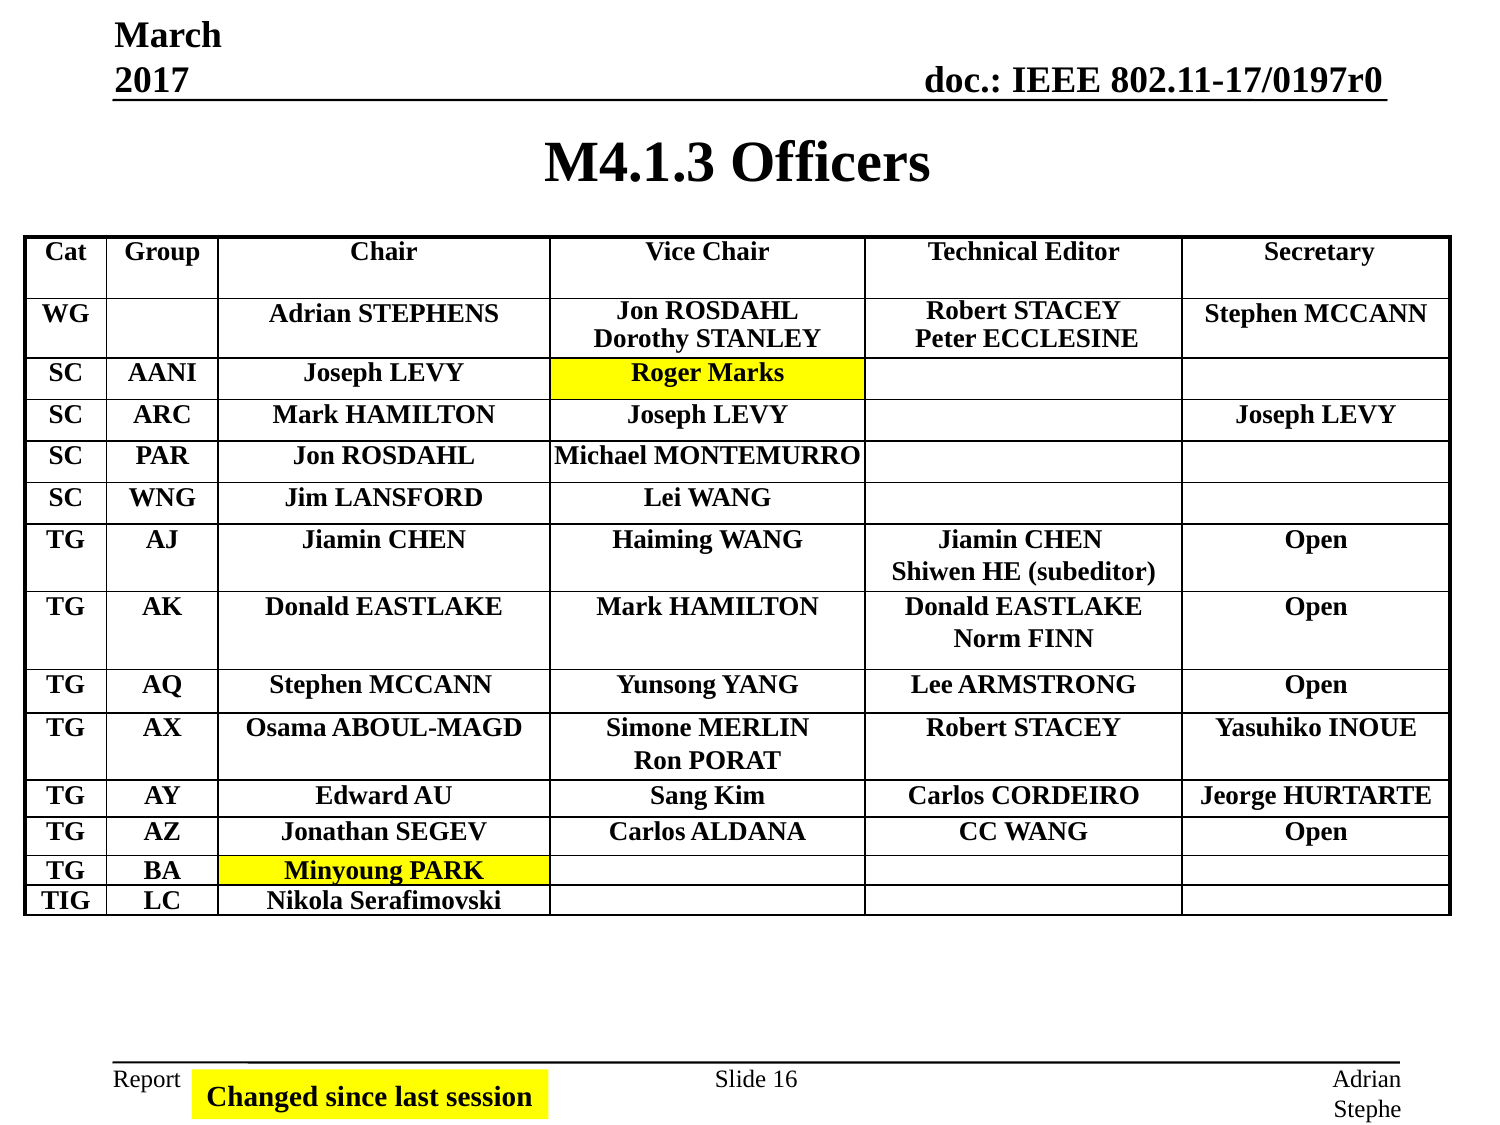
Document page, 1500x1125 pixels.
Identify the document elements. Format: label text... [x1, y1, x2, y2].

table_cell SC [27, 483, 106, 523]
table_cell Jon ROSDAHL Dorothy STANLEY [551, 299, 864, 357]
table_cell Stephen MCCANN [219, 670, 549, 712]
table_cell WNG [107, 483, 217, 523]
table_cell [551, 856, 864, 884]
table_cell Open [1183, 592, 1448, 669]
table_cell TG [27, 818, 106, 855]
table_cell BA [107, 856, 217, 884]
table_cell Jiamin CHEN [219, 525, 549, 591]
table_cell [866, 886, 1181, 914]
table_cell [866, 400, 1181, 440]
table_header Secretary [1183, 239, 1448, 298]
table_cell SC [27, 359, 106, 399]
table_cell AANI [107, 359, 217, 399]
table_cell [551, 886, 864, 914]
table_cell Osama ABOUL-MAGD [219, 714, 549, 779]
table_cell [866, 856, 1181, 884]
table_cell Joseph LEVY [551, 400, 864, 440]
table_cell AJ [107, 525, 217, 591]
table_cell Open [1183, 818, 1448, 855]
table_cell Lei WANG [551, 483, 864, 523]
text_box Changed since last session [191, 1069, 549, 1120]
table_cell AX [107, 714, 217, 779]
table_cell [107, 299, 217, 357]
table_cell Yunsong YANG [551, 670, 864, 712]
table_cell [866, 359, 1181, 399]
table_cell TG [27, 592, 106, 669]
table_cell Donald EASTLAKE [219, 592, 549, 669]
slide_number Slide 16 [712, 1061, 800, 1093]
table_cell AK [107, 592, 217, 669]
title M4.1.3 Officers [143, 126, 1332, 190]
table_cell Minyoung PARK [219, 856, 549, 884]
table_cell AQ [107, 670, 217, 712]
table_cell SC [27, 400, 106, 440]
table_cell Robert STACEY [866, 714, 1181, 779]
table_cell Edward AU [219, 781, 549, 816]
table_header Vice Chair [551, 239, 864, 298]
table_cell Sang Kim [551, 781, 864, 816]
table_cell Haiming WANG [551, 525, 864, 591]
table_cell Joseph LEVY [219, 359, 549, 399]
table_cell [866, 442, 1181, 482]
table_cell AY [107, 781, 217, 816]
table_cell Carlos ALDANA [551, 818, 864, 855]
table_cell Nikola Serafimovski [219, 886, 549, 914]
table_cell Jim LANSFORD [219, 483, 549, 523]
table_cell Roger Marks [551, 359, 864, 399]
table_cell Lee ARMSTRONG [866, 670, 1181, 712]
table_cell Open [1183, 670, 1448, 712]
table_cell TG [27, 781, 106, 816]
table_header Cat [27, 239, 106, 298]
table_header Group [107, 239, 217, 298]
table_header Chair [219, 239, 549, 298]
table_cell Jon ROSDAHL [219, 442, 549, 482]
table_cell [1183, 886, 1448, 914]
table_cell LC [107, 886, 217, 914]
table_cell Mark HAMILTON [551, 592, 864, 669]
table_cell TG [27, 525, 106, 591]
table_cell Open [1183, 525, 1448, 591]
table_cell Stephen MCCANN [1183, 299, 1448, 357]
table_cell Yasuhiko INOUE [1183, 714, 1448, 779]
table_cell Joseph LEVY [1183, 400, 1448, 440]
table_cell [1183, 483, 1448, 523]
table_cell ARC [107, 400, 217, 440]
table_cell TG [27, 856, 106, 884]
table_cell AZ [107, 818, 217, 855]
table_cell Simone MERLIN Ron PORAT [551, 714, 864, 779]
table_cell Jonathan SEGEV [219, 818, 549, 855]
table_header Technical Editor [866, 239, 1181, 298]
table_cell TG [27, 714, 106, 779]
table_cell Jiamin CHEN Shiwen HE (subeditor) [866, 525, 1181, 591]
table_cell Adrian STEPHENS [219, 299, 549, 357]
table_cell CC WANG [866, 818, 1181, 855]
table_cell TIG [27, 886, 106, 914]
table_cell [1183, 856, 1448, 884]
table_cell Robert STACEY Peter ECCLESINE [866, 299, 1181, 357]
table_cell Jeorge HURTARTE [1183, 781, 1448, 816]
table_cell SC [27, 442, 106, 482]
table_cell [1183, 359, 1448, 399]
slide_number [114, 54, 268, 101]
footer Adrian Stephens, Intel Corporation [1324, 1061, 1402, 1093]
table_cell PAR [107, 442, 217, 482]
table_cell TG [27, 670, 106, 712]
table_cell Mark HAMILTON [219, 400, 549, 440]
table_cell [866, 483, 1181, 523]
table_cell Michael MONTEMURRO [551, 442, 864, 482]
table_cell [1183, 442, 1448, 482]
table_cell Donald EASTLAKE Norm FINN [866, 592, 1181, 669]
table_cell WG [27, 299, 106, 357]
table_cell Carlos CORDEIRO [866, 781, 1181, 816]
